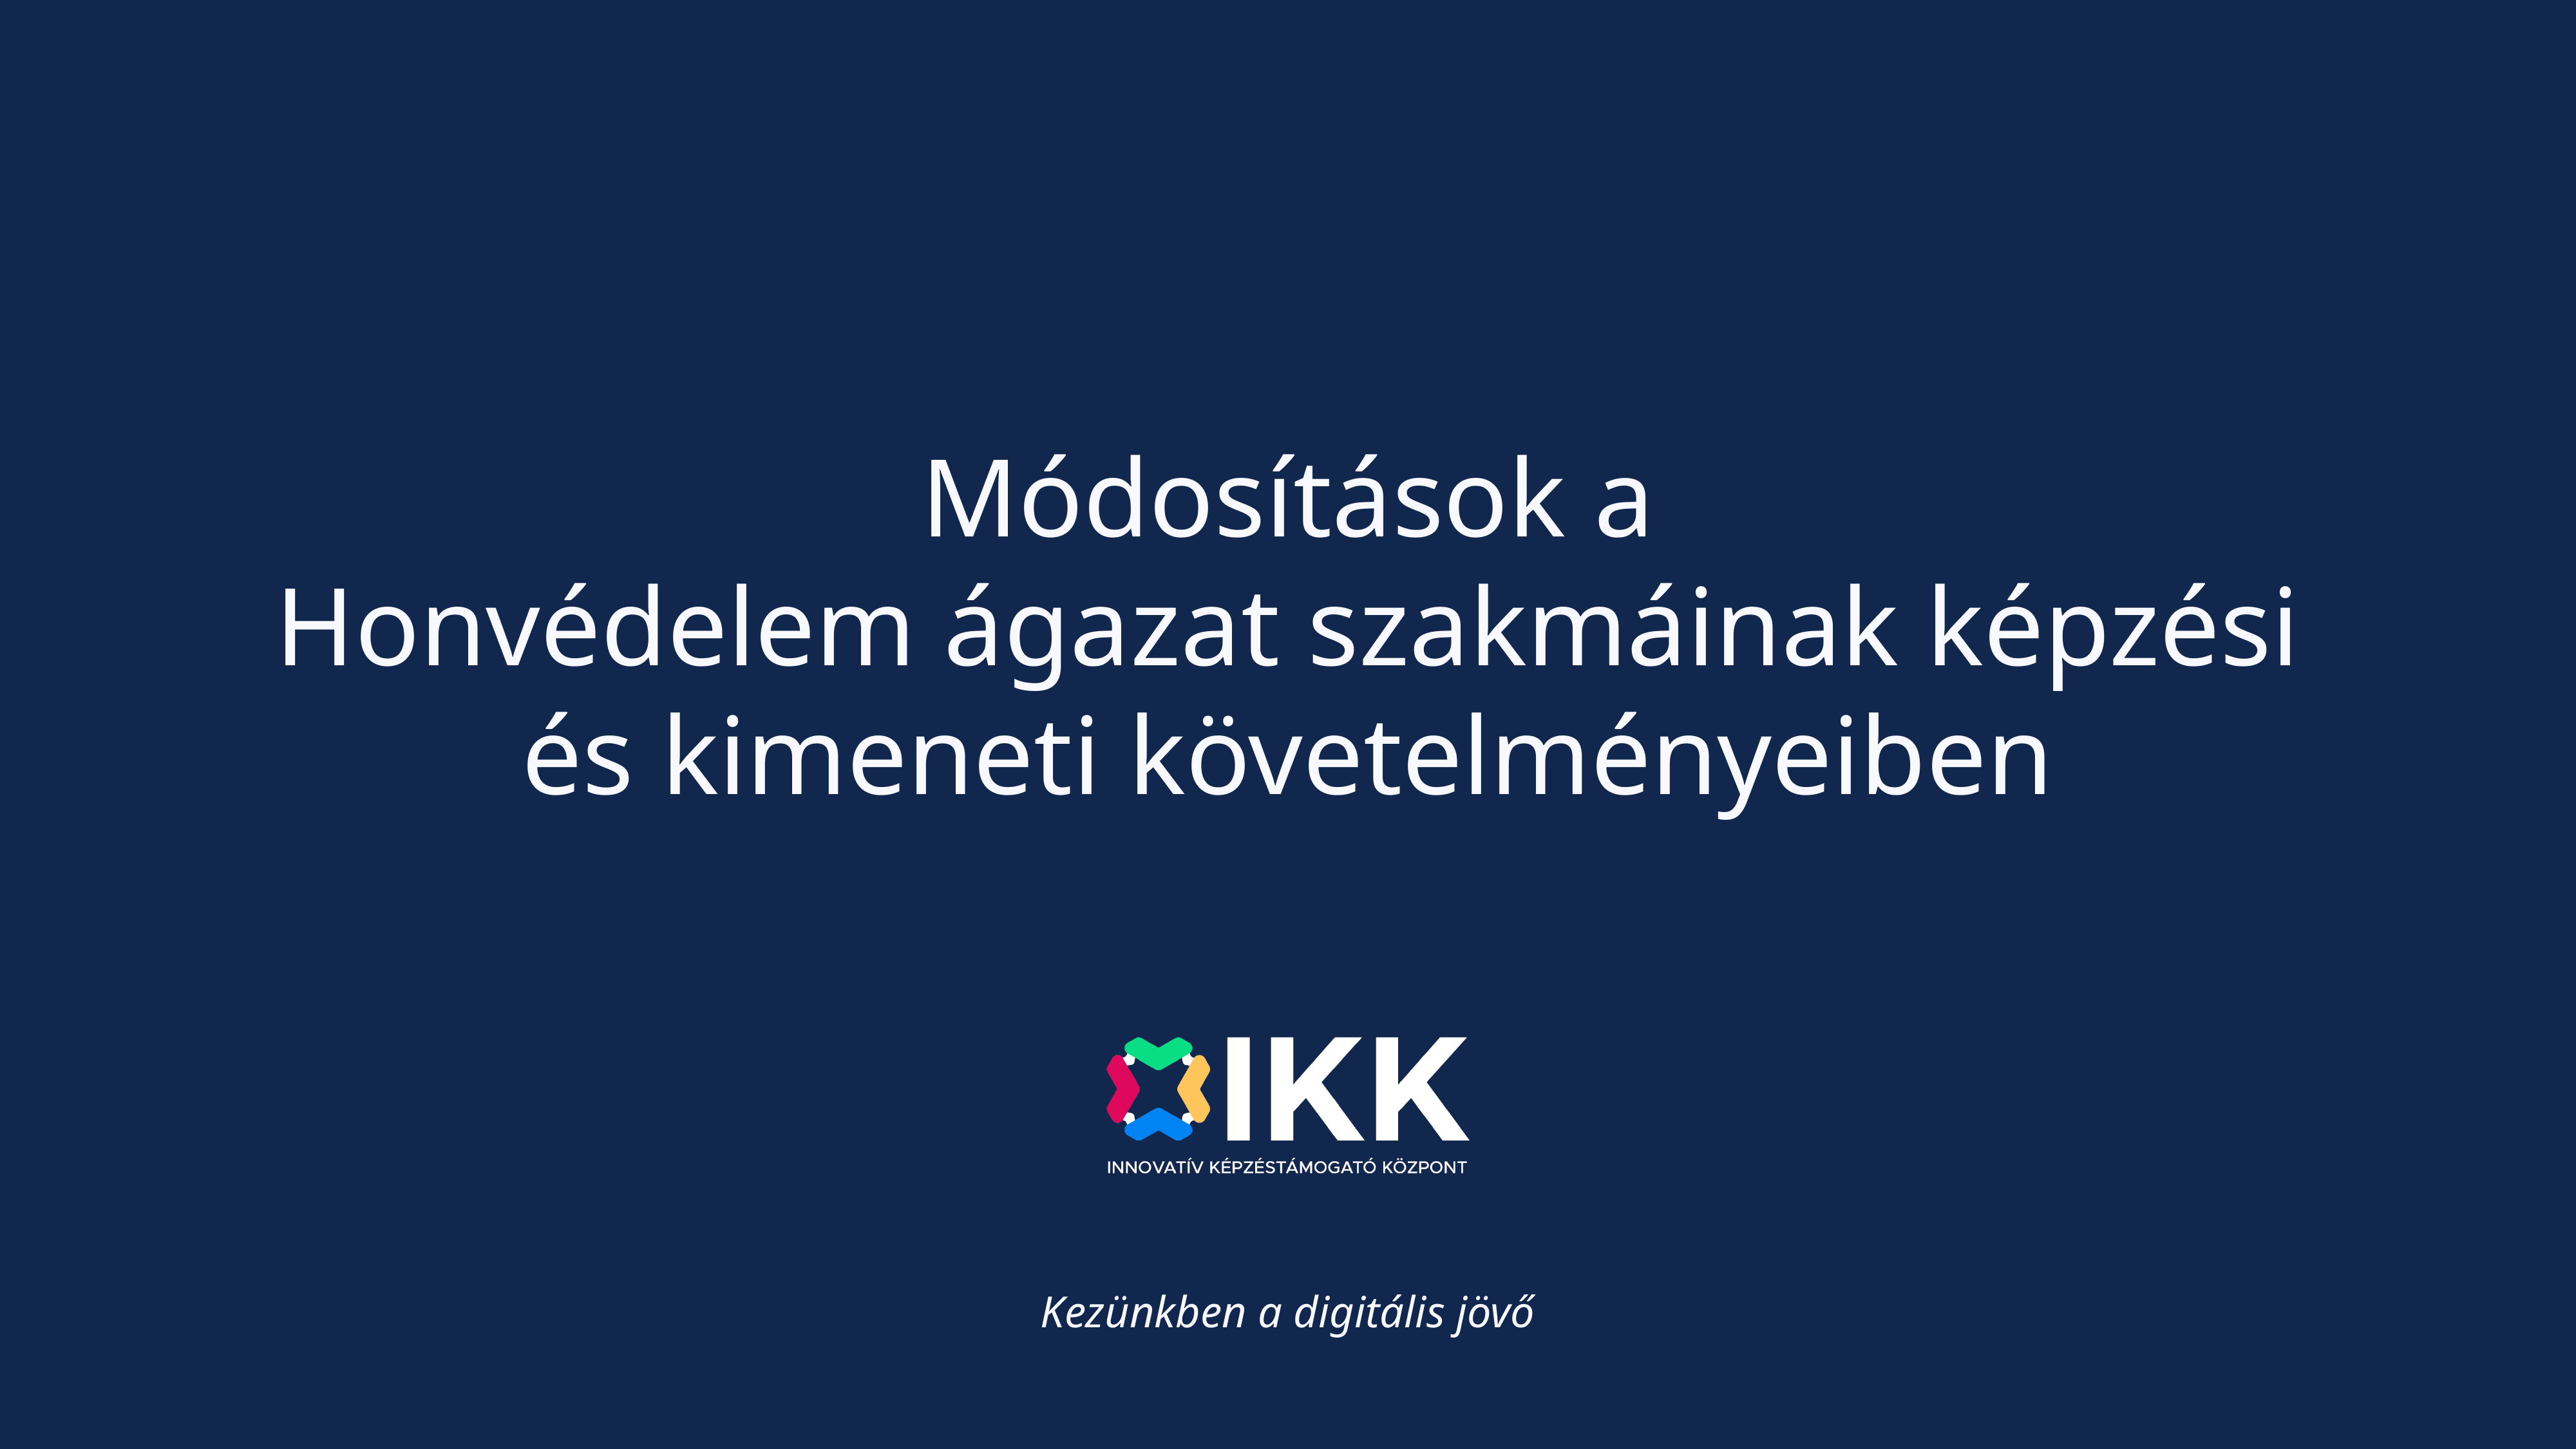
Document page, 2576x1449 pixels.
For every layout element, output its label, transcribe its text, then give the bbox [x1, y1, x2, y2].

picture [1106, 1037, 1470, 1173]
text_box Kezünkben a digitális jövő [998, 1258, 1578, 1316]
list Módosítások a Honvédelem ágazat szakmáinak képzési és kimeneti követelményeiben [240, 430, 2336, 560]
